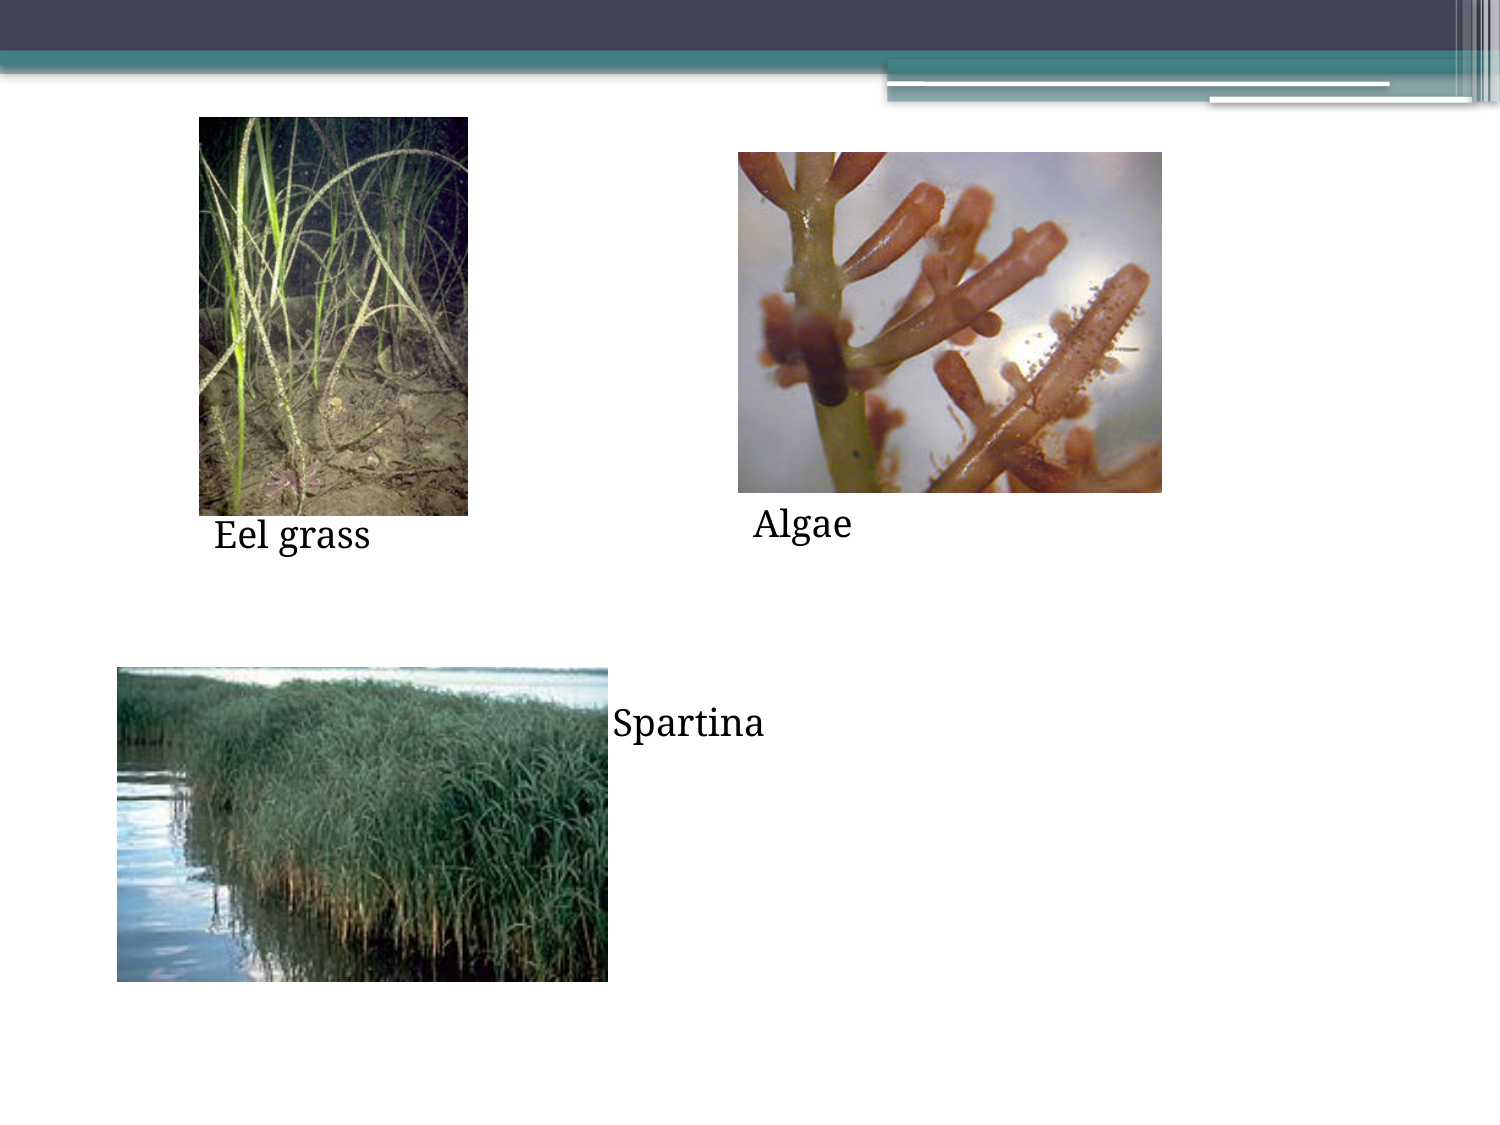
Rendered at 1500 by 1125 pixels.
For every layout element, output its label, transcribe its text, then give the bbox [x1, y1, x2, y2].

text_box Spartina [614, 691, 997, 752]
text_box Eel grass [199, 526, 422, 564]
picture [116, 667, 608, 983]
text_box Algae [738, 492, 1184, 552]
picture [198, 116, 468, 516]
picture [738, 152, 1163, 493]
